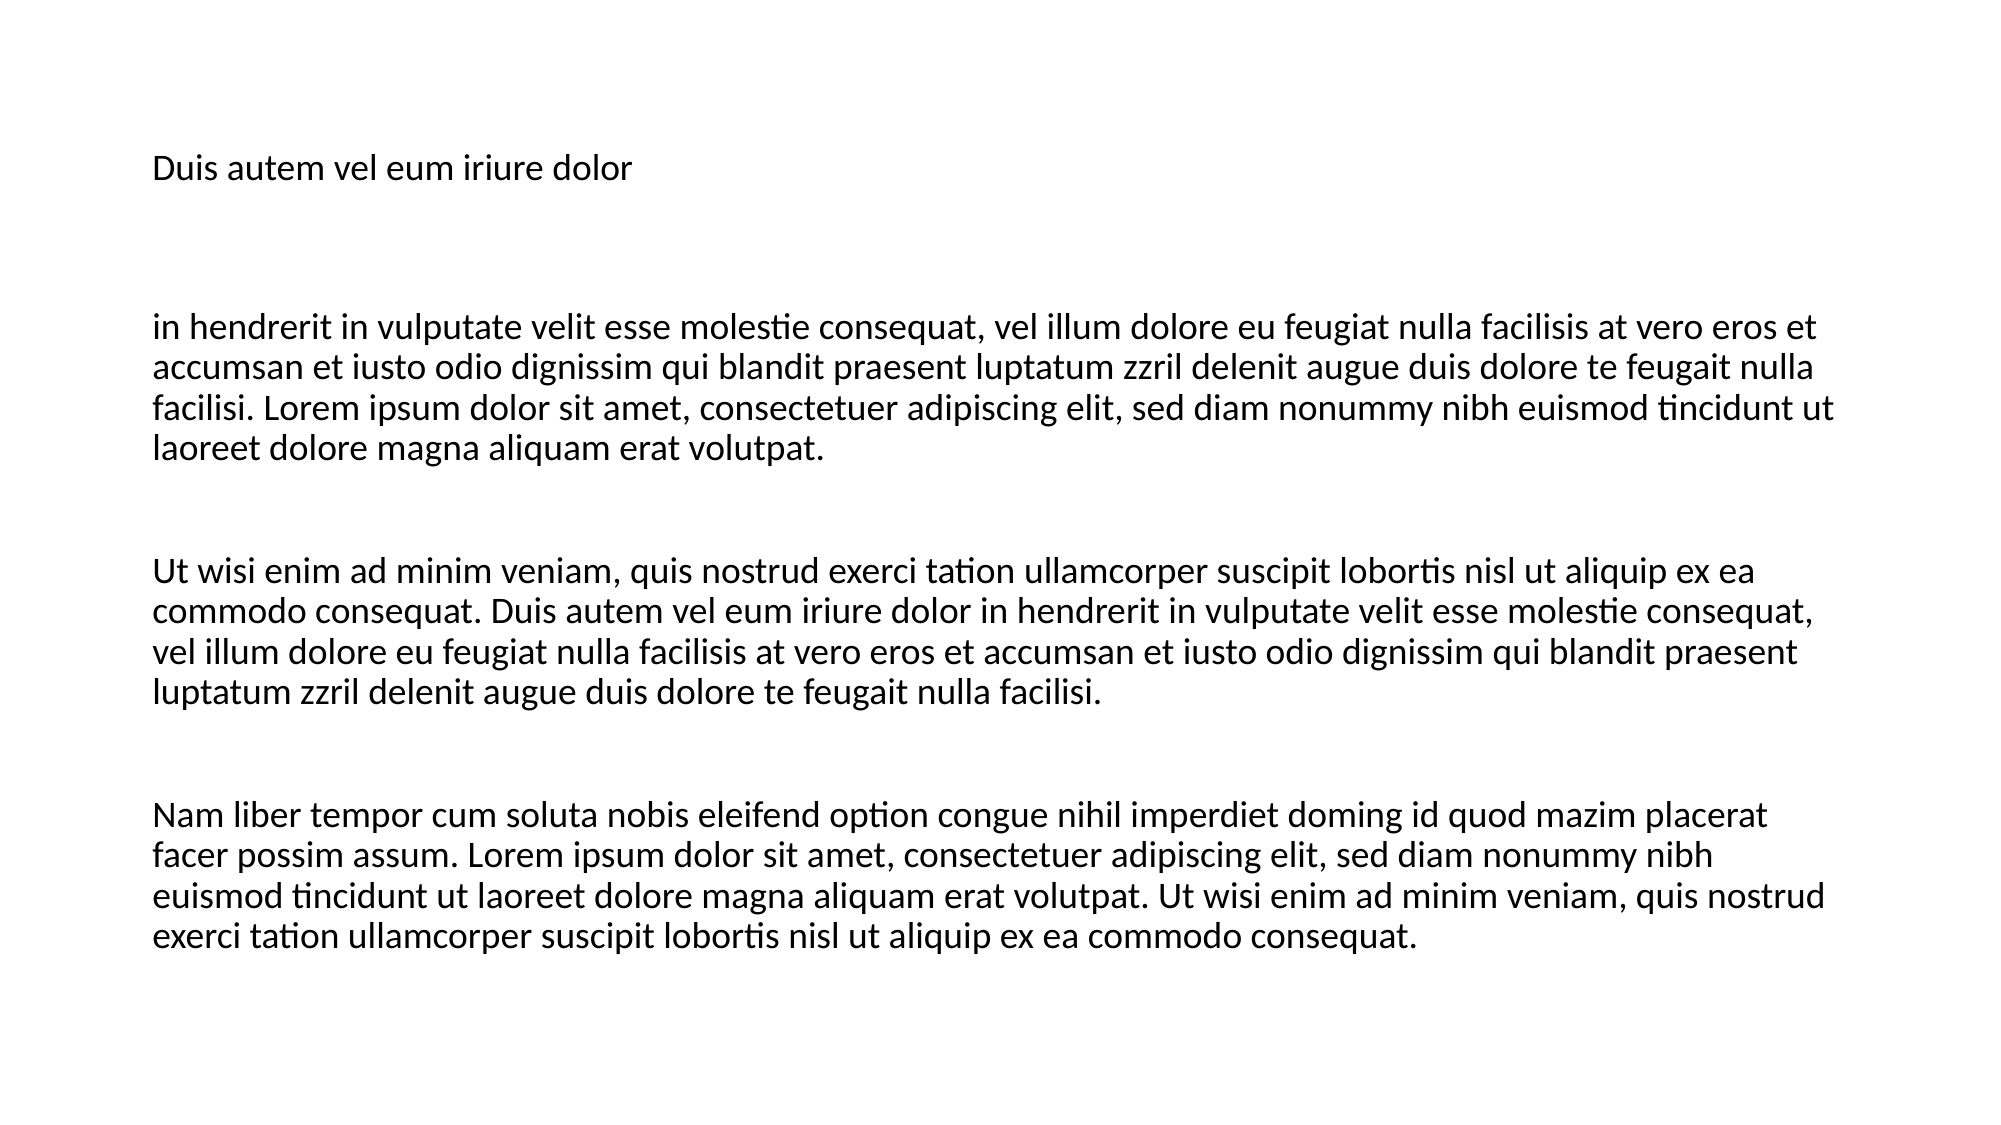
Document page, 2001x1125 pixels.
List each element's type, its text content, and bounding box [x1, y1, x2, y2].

list in hendrerit in vulputate velit esse molestie consequat, vel illum dolore eu feugiat nulla facilisis at vero eros et accumsan et iusto odio dignissim qui blandit praesent luptatum zzril delenit augue duis dolore te feugait nulla facilisi. Lorem ipsum dolor sit amet, consectetuer adipiscing elit, sed diam nonummy nibh euismod tincidunt ut laoreet dolore magna aliquam erat volutpat. Ut wisi enim ad minim veniam, quis nostrud exerci tation ullamcorper suscipit lobortis nisl ut aliquip ex ea commodo consequat. Duis autem vel eum iriure dolor in hendrerit in vulputate velit esse molestie consequat, vel illum dolore eu feugiat nulla facilisis at vero eros et accumsan et iusto odio dignissim qui blandit praesent luptatum zzril delenit augue duis dolore te feugait nulla facilisi. Nam liber tempor cum soluta nobis eleifend option congue nihil imperdiet doming id quod mazim placerat facer possim assum. Lorem ipsum dolor sit amet, consectetuer adipiscing elit, sed diam nonummy nibh euismod tincidunt ut laoreet dolore magna aliquam erat volutpat. Ut wisi enim ad minim veniam, quis nostrud exerci tation ullamcorper suscipit lobortis nisl ut aliquip ex ea commodo consequat. [137, 299, 1863, 1014]
title Duis autem vel eum iriure dolor [137, 59, 1863, 278]
